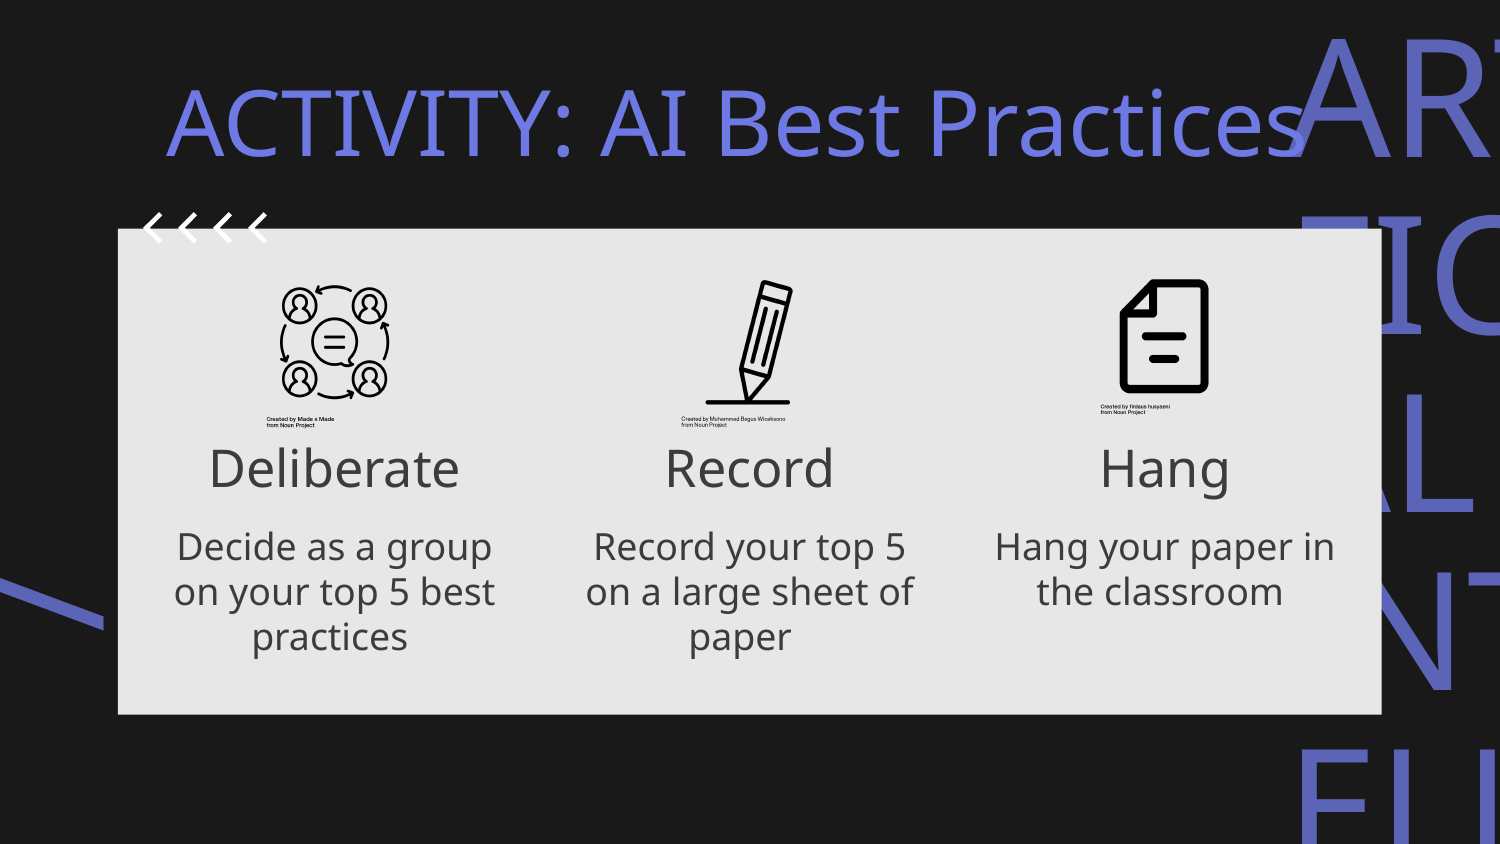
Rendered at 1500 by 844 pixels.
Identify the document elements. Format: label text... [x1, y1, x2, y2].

picture [1090, 271, 1239, 423]
title Hang [973, 433, 1357, 500]
title Record [558, 433, 942, 500]
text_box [142, 211, 268, 244]
picture [670, 271, 828, 437]
subtitle Record your top 5 on a large sheet of paper [558, 507, 942, 656]
subtitle Hang your paper in the classroom [973, 507, 1357, 656]
title ACTIVITY: AI Best Practices [118, 72, 1382, 167]
picture [255, 271, 415, 437]
subtitle Decide as a group on your top 5 best practices [143, 507, 527, 656]
title Deliberate [143, 433, 527, 500]
